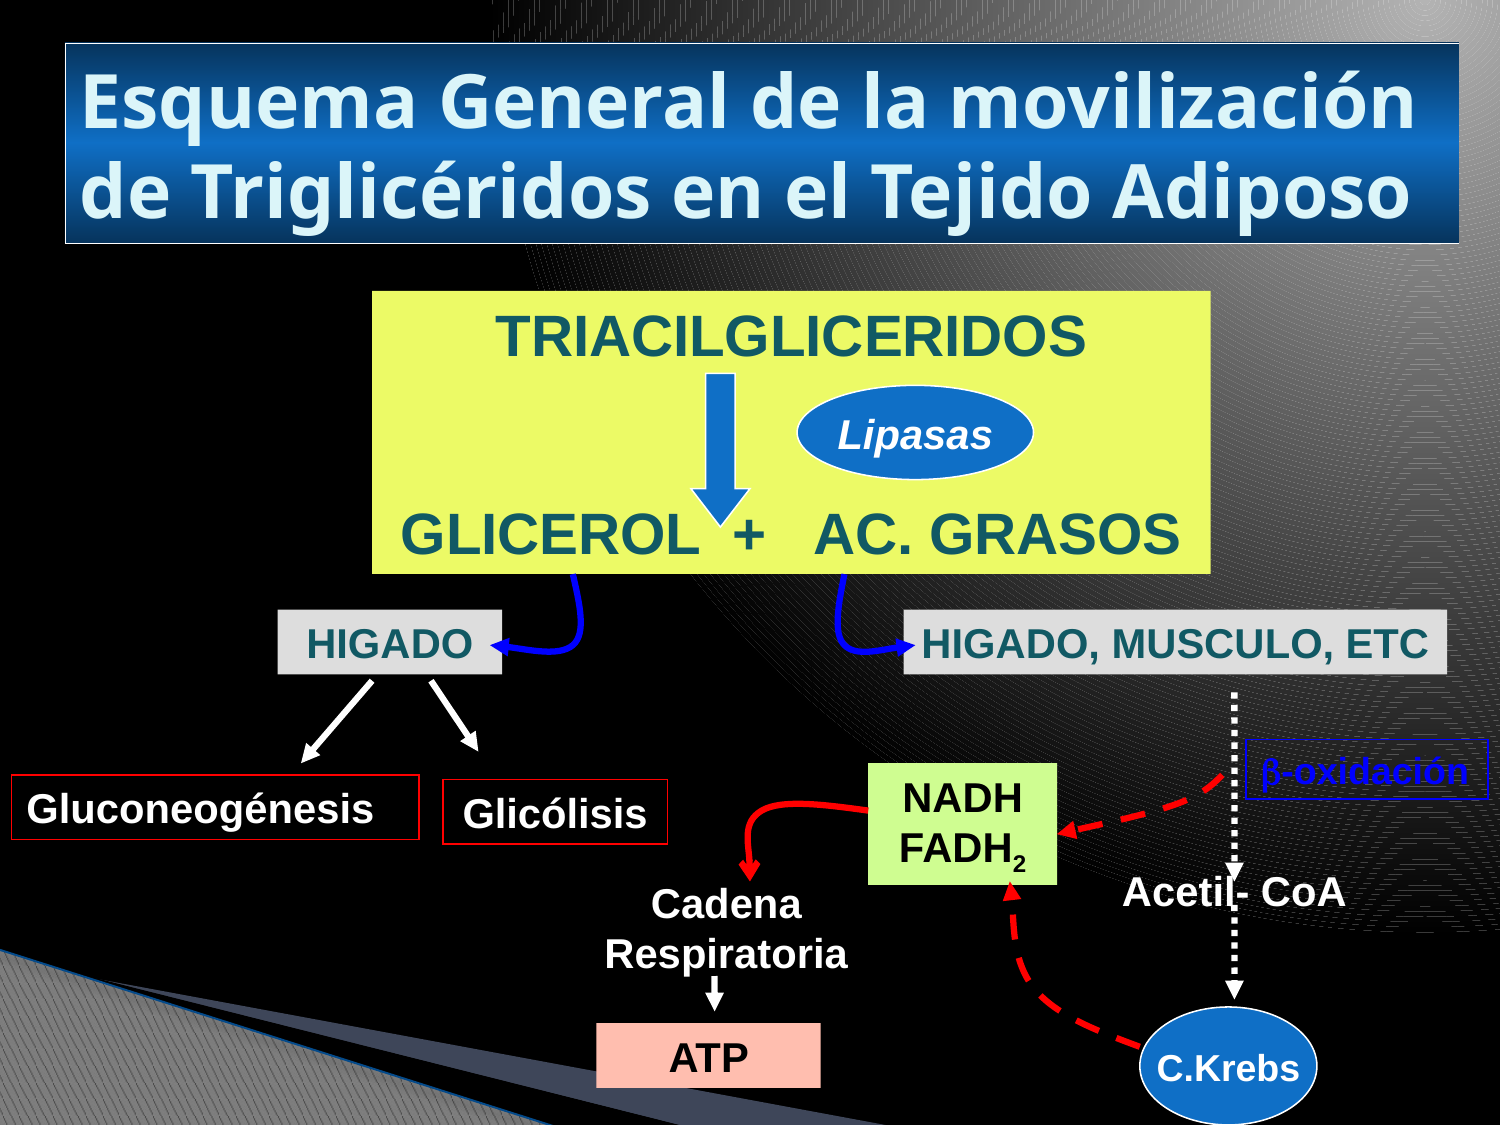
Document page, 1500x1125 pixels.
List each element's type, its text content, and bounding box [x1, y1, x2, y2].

text_box C.Krebs [1139, 1006, 1317, 1125]
text_box Lipasas [797, 385, 1034, 480]
text_box Cadena Respiratoria [549, 869, 904, 985]
text_box HIGADO, MUSCULO, ETC [903, 609, 1448, 675]
text_box TRIACILGLICERIDOS GLICEROL + AC. GRASOS [372, 290, 1211, 574]
text_box Acetil- CoA [1104, 857, 1365, 923]
text_box [837, 574, 916, 653]
text_box [1228, 987, 1241, 1000]
title Esquema General de la movilización de Triglicéridos en el Tejido Adiposo [64, 42, 1459, 244]
text_box Glicólisis [442, 779, 668, 845]
text_box [490, 574, 581, 653]
text_box HIGADO [277, 609, 503, 675]
text_box Gluconeogénesis [11, 774, 420, 840]
text_box [690, 373, 751, 528]
text_box NADH FADH2 [868, 763, 1058, 885]
text_box [1228, 867, 1241, 882]
text_box [301, 680, 373, 764]
text_box [742, 803, 869, 882]
text_box ATP [596, 1023, 821, 1088]
picture [0, 952, 543, 1125]
text_box [430, 680, 479, 752]
text_box [708, 976, 721, 1012]
text_box b-oxidación [1246, 739, 1489, 800]
text_box [1005, 881, 1140, 1047]
text_box [1056, 774, 1223, 838]
